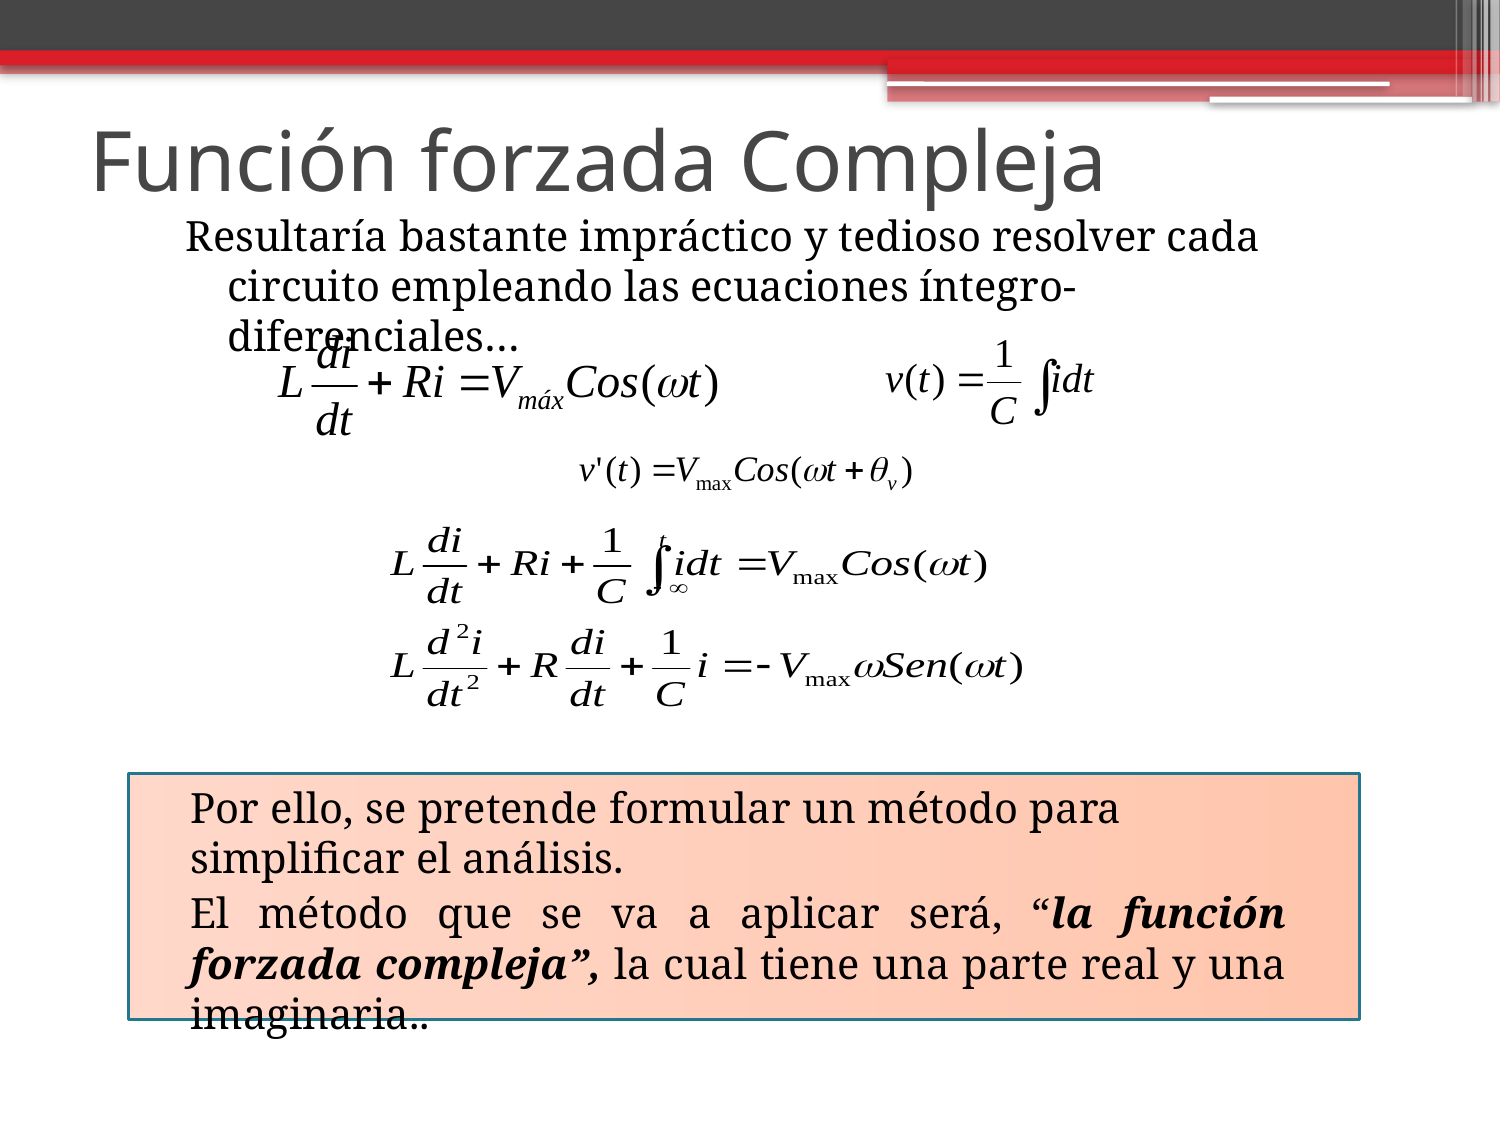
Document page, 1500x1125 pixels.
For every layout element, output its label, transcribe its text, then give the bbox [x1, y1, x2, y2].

text_box Resultaría bastante impráctico y tedioso resolver cada circuito empleando las ecuaciones íntegro-diferenciales… [152, 202, 1383, 305]
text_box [269, 322, 728, 446]
title Función forzada Compleja [75, 70, 1425, 246]
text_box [381, 515, 1032, 716]
text_box El método que se va a aplicar será, “la función forzada compleja”, la cual tiene una parte real y una imaginaria.. [175, 879, 1301, 1045]
text_box [127, 772, 1361, 1021]
text_box Por ello, se pretende formular un método para simplificar el análisis. [175, 774, 1137, 879]
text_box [879, 327, 1102, 434]
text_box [573, 445, 919, 500]
